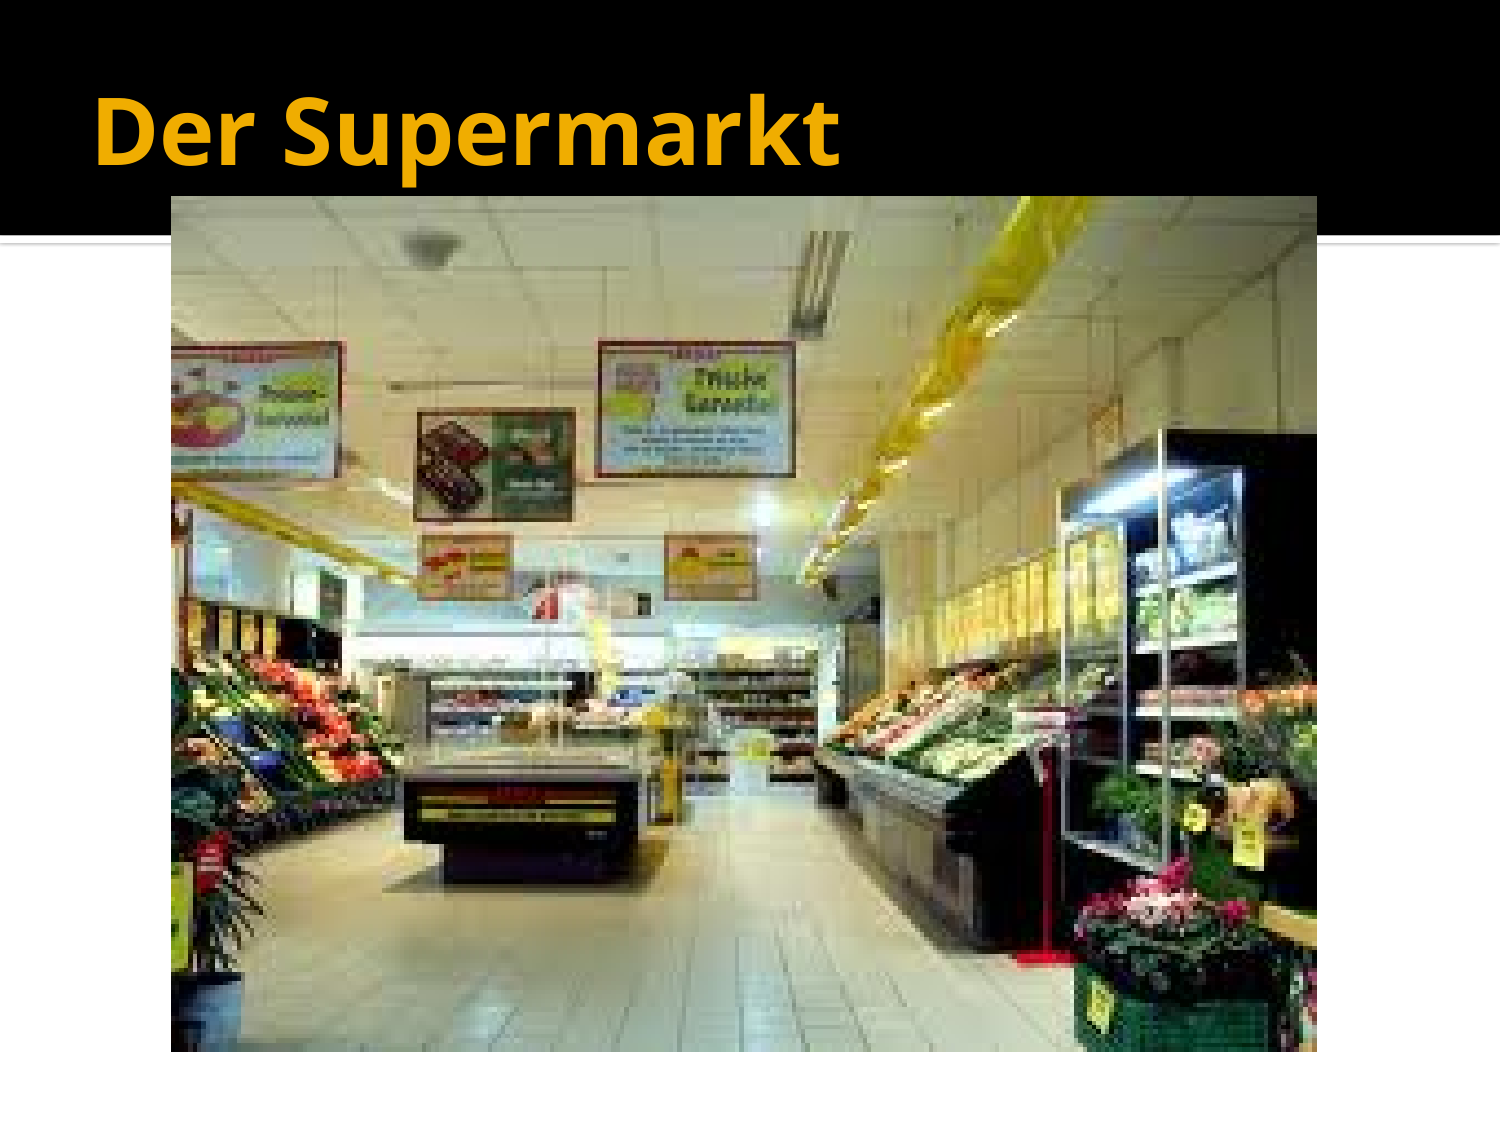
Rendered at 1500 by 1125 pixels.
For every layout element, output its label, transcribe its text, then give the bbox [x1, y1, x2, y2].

title Der Supermarkt [75, 24, 1425, 231]
picture [171, 196, 1317, 1052]
